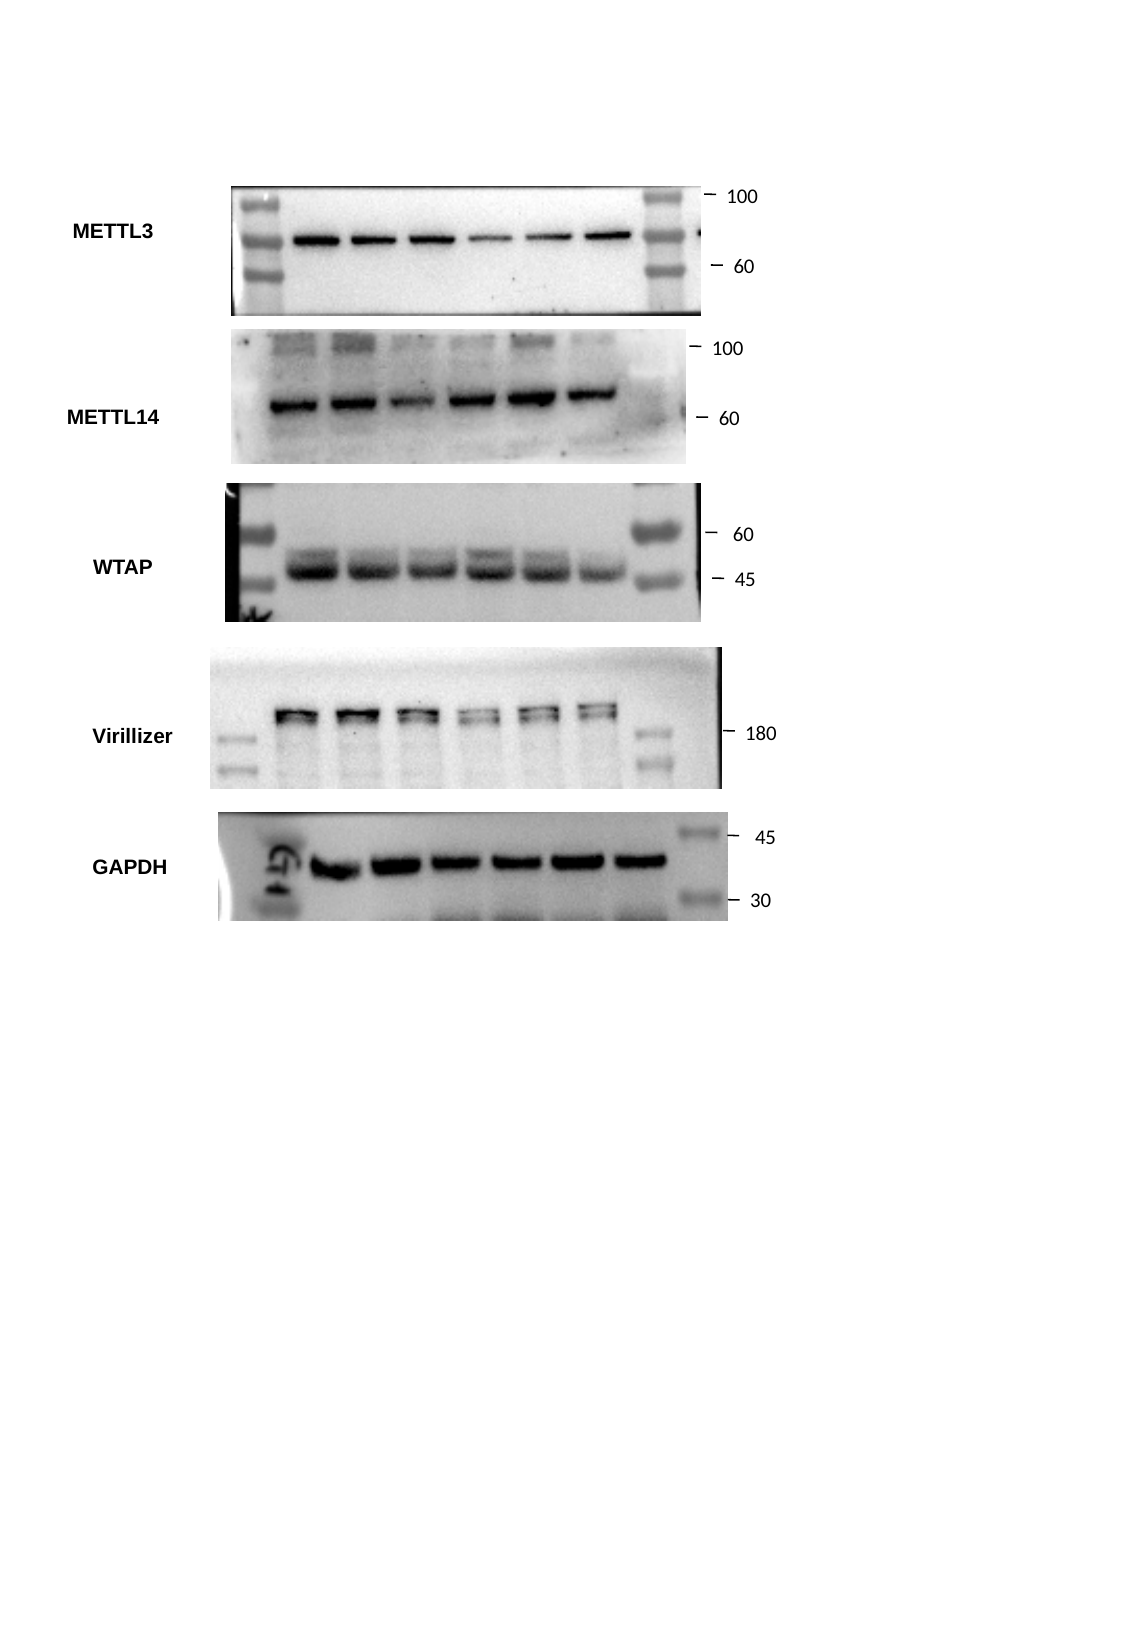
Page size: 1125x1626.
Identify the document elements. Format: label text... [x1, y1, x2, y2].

text_box 60 [691, 406, 776, 428]
text_box 45 [732, 826, 812, 847]
text_box 180 [726, 721, 808, 742]
text_box 60 [706, 254, 791, 276]
text_box 45 [706, 567, 792, 589]
picture [210, 646, 722, 790]
text_box 100 [699, 184, 789, 206]
text_box 30 [732, 889, 808, 910]
text_box Virillizer [77, 715, 188, 756]
picture [231, 186, 701, 316]
text_box WTAP [78, 546, 168, 586]
text_box 100 [691, 336, 774, 358]
picture [225, 483, 701, 622]
picture [218, 812, 728, 921]
picture [231, 329, 687, 464]
text_box METTL14 [51, 396, 174, 437]
text_box 60 [706, 522, 790, 544]
text_box GAPDH [77, 846, 183, 887]
text_box METTL3 [57, 210, 169, 251]
